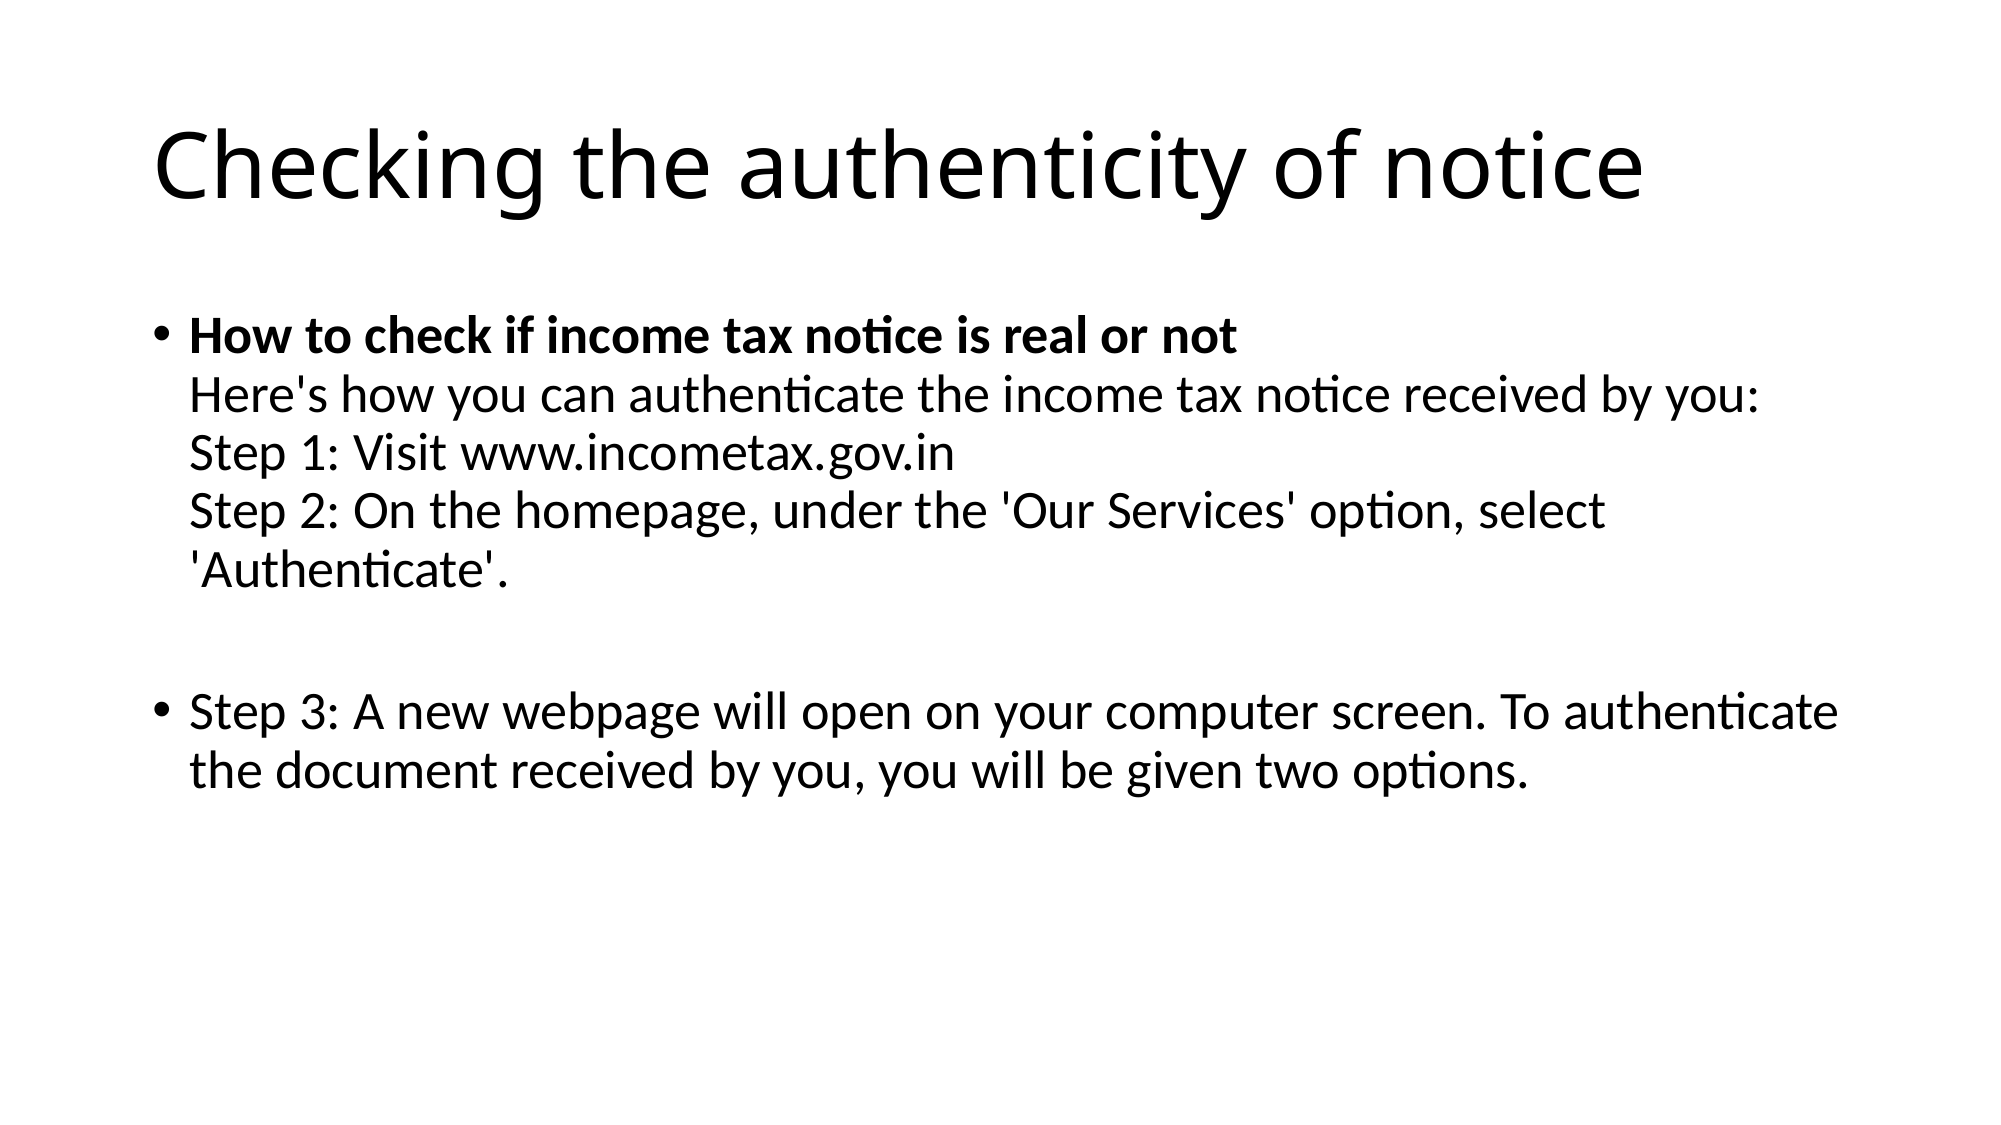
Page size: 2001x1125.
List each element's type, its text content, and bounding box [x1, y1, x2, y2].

title Checking the authenticity of notice [137, 59, 1863, 278]
list How to check if income tax notice is real or not Here's how you can authenticate the income tax notice received by you: Step 1: Visit www.incometax.gov.in Step 2: On the homepage, under the 'Our Services' option, select 'Authenticate'. Step 3: A new webpage will open on your computer screen. To authenticate the document received by you, you will be given two options. [137, 299, 1863, 1014]
